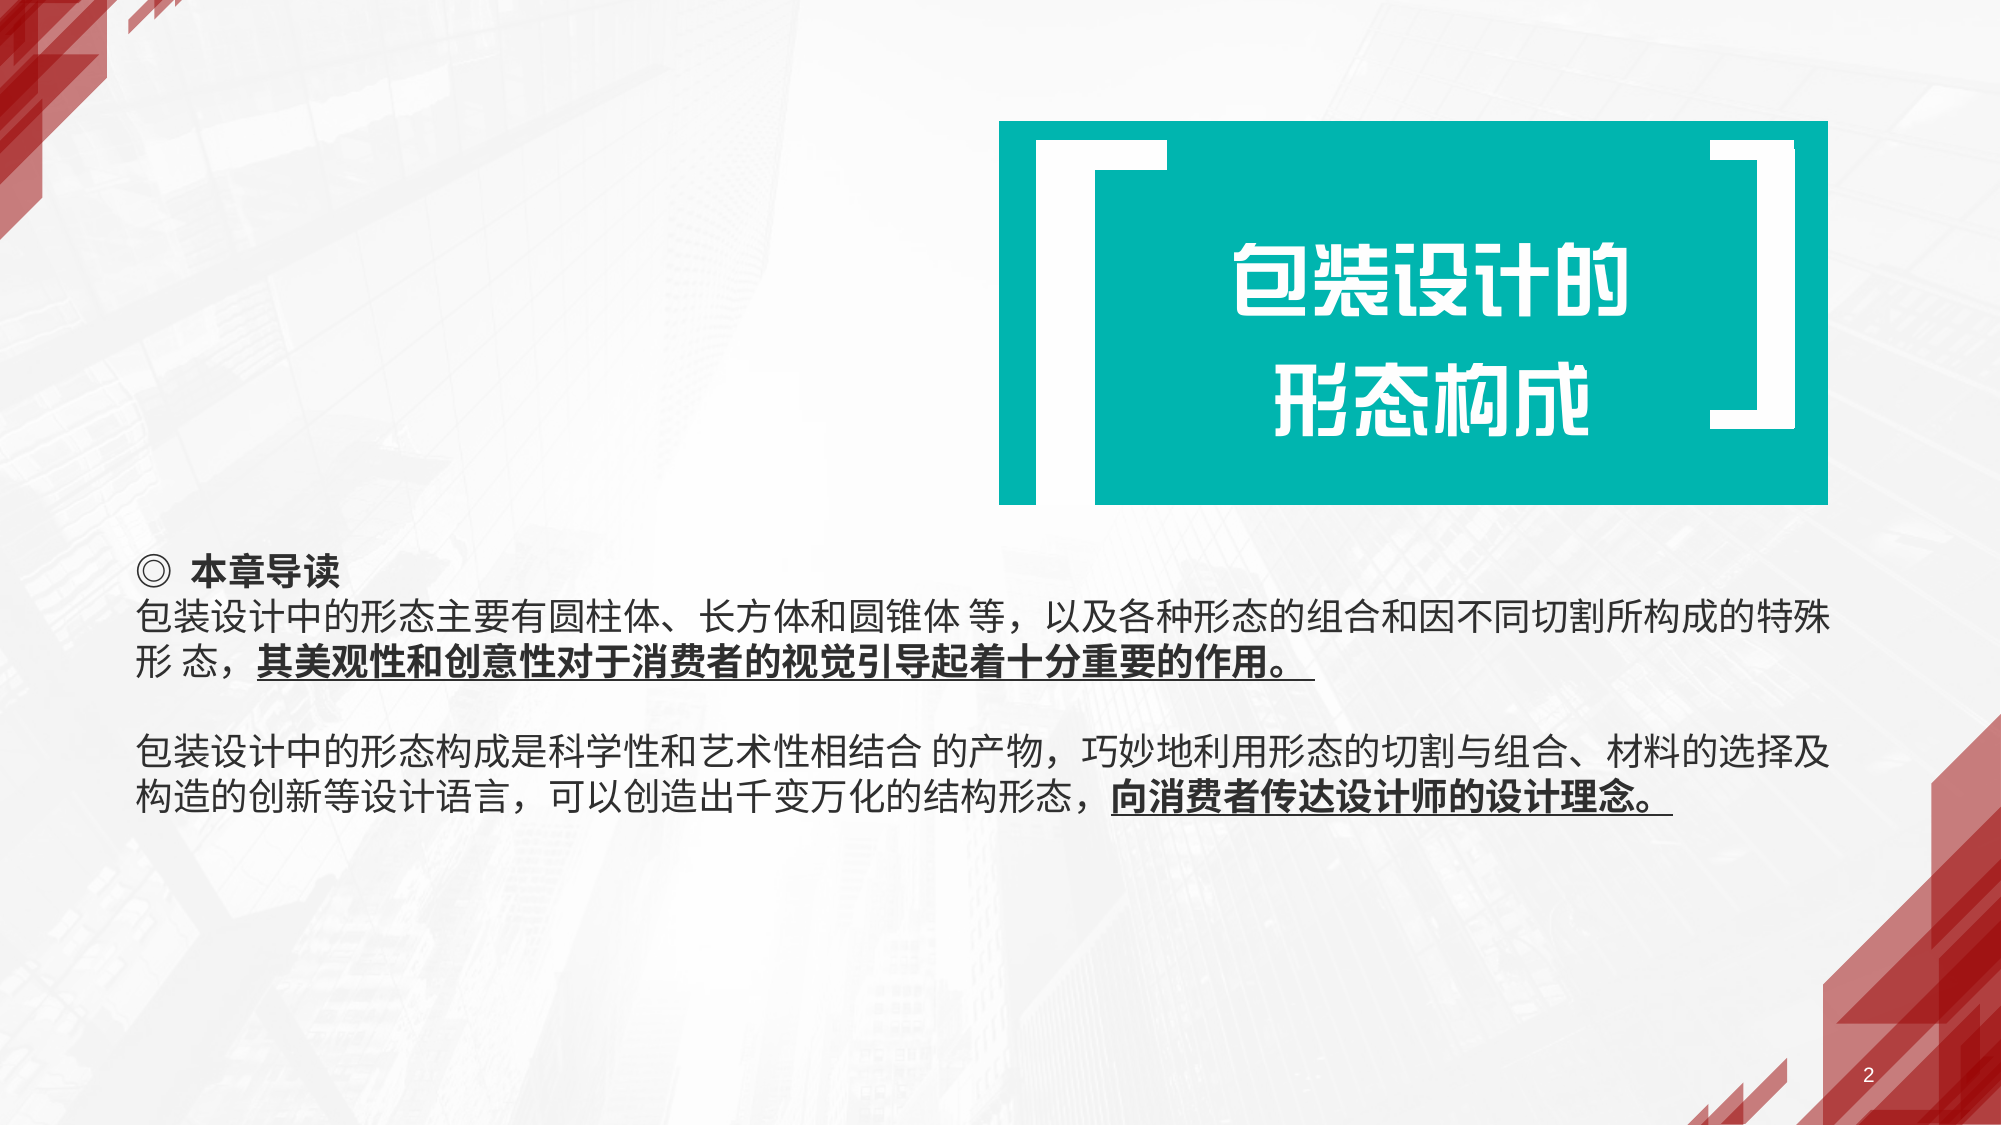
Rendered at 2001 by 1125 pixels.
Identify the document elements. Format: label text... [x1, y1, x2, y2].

picture [999, 121, 1828, 505]
text_box ◎ 本章导读 包装设计中的形态主要有圆柱体、长方体和圆锥体 等，以及各种形态的组合和因不同切割所构成的特殊形 态，其美观性和创意性对于消费者的视觉引导起着十分重要的作用。 包装设计中的形态构成是科学性和艺术性相结合 的产物，巧妙地利用形态的切割与组合、材料的选择及 构造的创新等设计语言，可以创造出千变万化的结构形态，向消费者传达设计师的设计理念。 [120, 540, 1880, 826]
slide_number 2 [1452, 1056, 1890, 1092]
